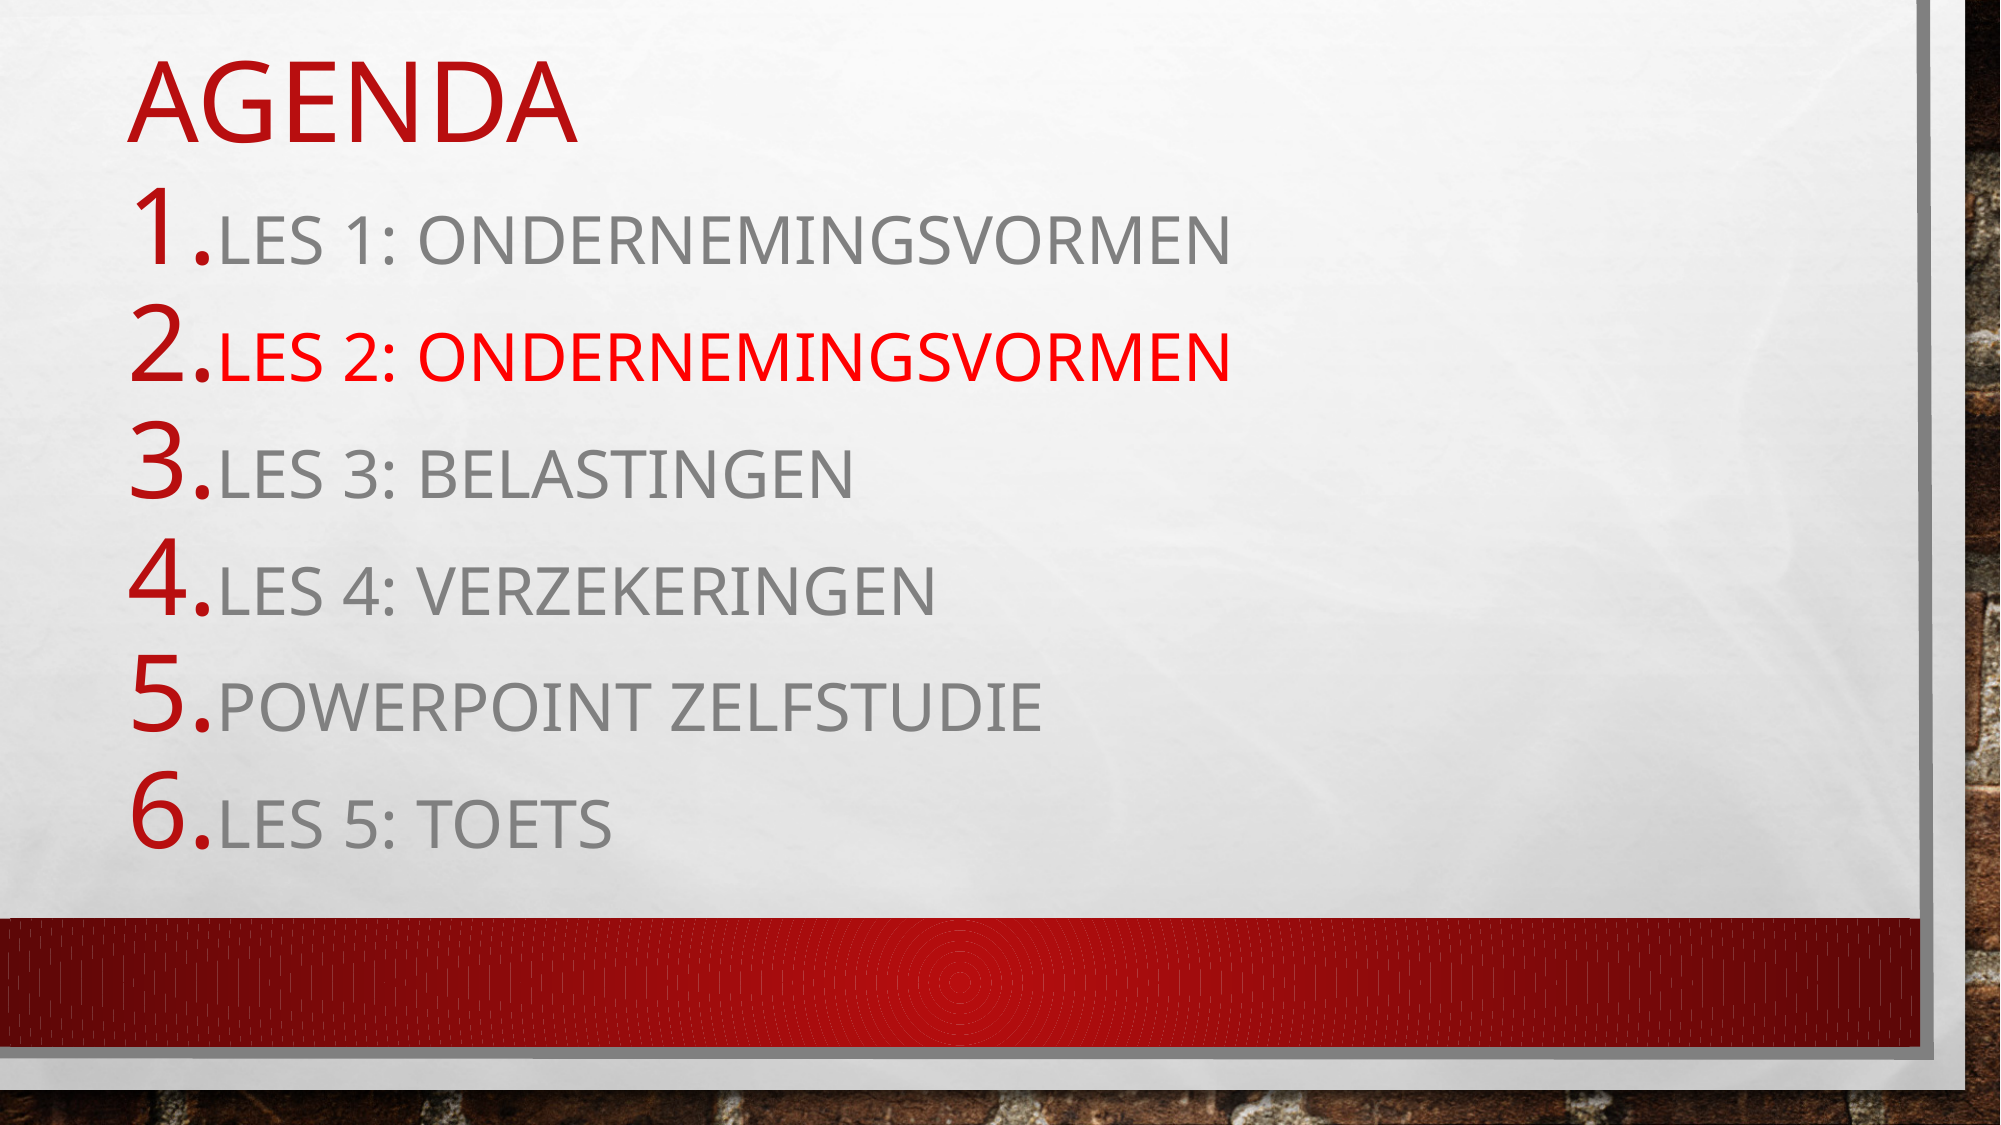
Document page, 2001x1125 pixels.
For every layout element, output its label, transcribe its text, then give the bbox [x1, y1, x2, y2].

title AGENDA [112, 0, 1818, 174]
picture [0, 0, 2000, 1125]
list Les 1: ondernemingsvormen Les 2: ondernemingsvormen Les 3: Belastingen Les 4: Verzekeringen Powerpoint zelfstudie Les 5: Toets [112, 174, 1818, 883]
